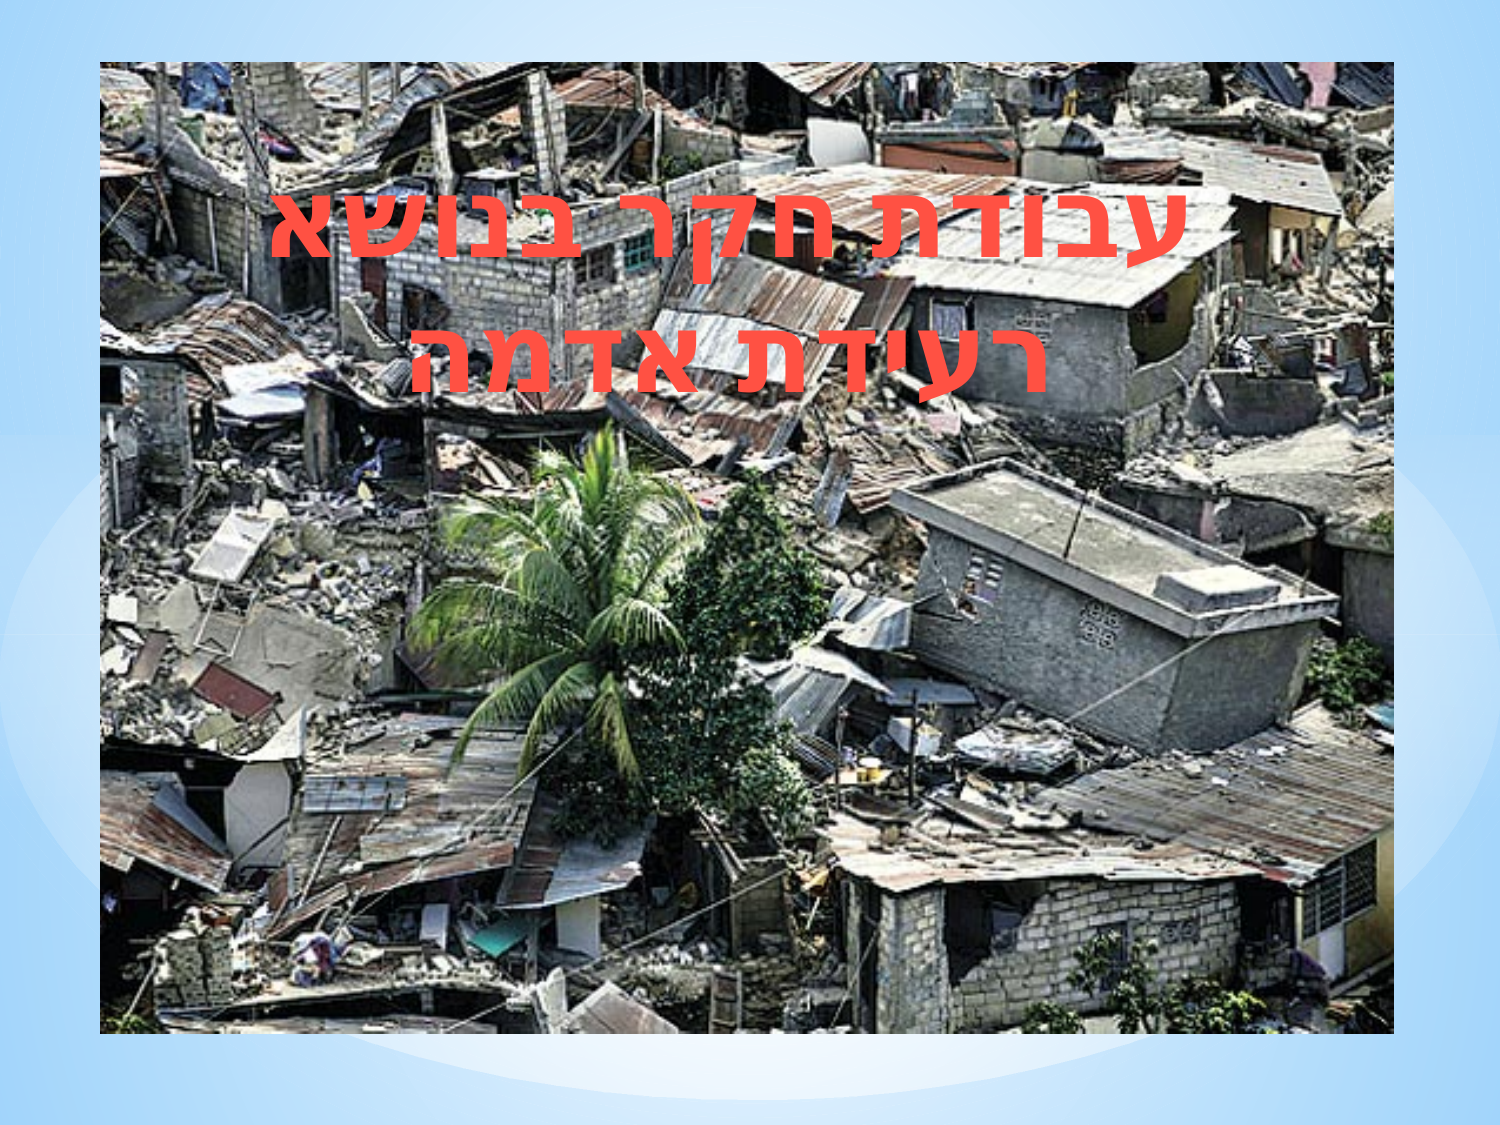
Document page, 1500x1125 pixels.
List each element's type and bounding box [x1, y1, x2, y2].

picture [100, 62, 1394, 1034]
